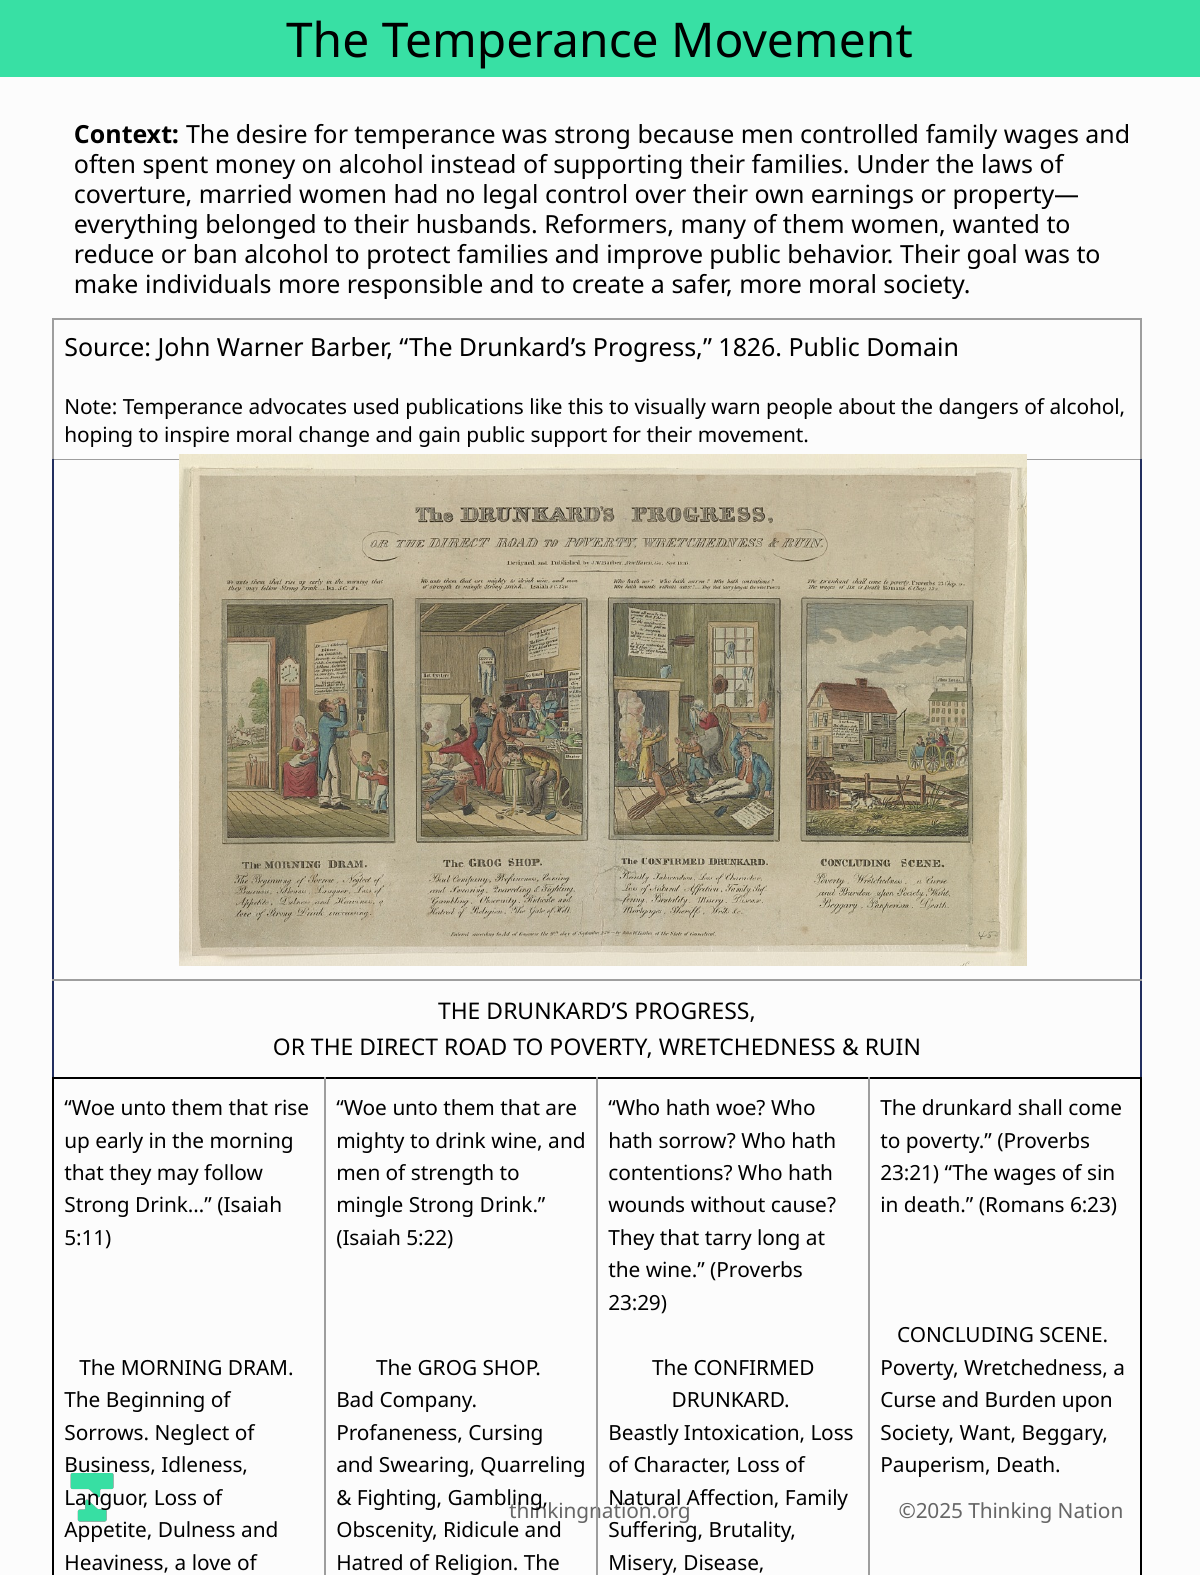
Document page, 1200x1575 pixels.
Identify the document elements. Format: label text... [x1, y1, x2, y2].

text_box Context: The desire for temperance was strong because men controlled family wages and often spent money on alcohol instead of supporting their families. Under the laws of coverture, married women had no legal control over their own earnings or property—everything belonged to their husbands. Reformers, many of them women, wanted to reduce or ban alcohol to protect families and improve public behavior. Their goal was to make individuals more responsible and to create a safer, more moral society. [58, 103, 1148, 319]
table_cell “Who hath woe? Who hath sorrow? Who hath contentions? Who hath wounds without cause? They that tarry long at the wine.” (Proverbs 23:29) The CONFIRMED DRUNKARD. Beastly Intoxication, Loss of Character, Loss of Natural Affection, Family Suffering, Brutality, Misery, Disease, Mortgages, Sheriffs, Writs [598, 1079, 868, 1575]
table_cell THE DRUNKARD’S PROGRESS, OR THE DIRECT ROAD TO POVERTY, WRETCHEDNESS & RUIN [54, 981, 1140, 1077]
picture [178, 454, 1027, 966]
picture [58, 1463, 126, 1531]
table_cell The drunkard shall come to poverty.” (Proverbs 23:21) “The wages of sin in death.” (Romans 6:23) CONCLUDING SCENE. Poverty, Wretchedness, a Curse and Burden upon Society, Want, Beggary, Pauperism, Death. [870, 1079, 1140, 1575]
table_cell “Woe unto them that rise up early in the morning that they may follow Strong Drink…” (Isaiah 5:11) The MORNING DRAM. The Beginning of Sorrows. Neglect of Business, Idleness, Languor, Loss of Appetite, Dulness and Heaviness, a love of Strong Drink increasing. [54, 1079, 324, 1575]
table_header Source: John Warner Barber, “The Drunkard’s Progress,” 1826. Public Domain Note: Temperance advocates used publications like this to visually warn people about the dangers of alcohol, hoping to inspire moral change and gain public support for their movement. [54, 320, 1140, 459]
table_cell “Woe unto them that are mighty to drink wine, and men of strength to mingle Strong Drink.” (Isaiah 5:22) The GROG SHOP. Bad Company. Profaneness, Cursing and Swearing, Quarreling & Fighting, Gambling, Obscenity, Ridicule and Hatred of Religion. The Gate of Hell. [326, 1079, 596, 1575]
text_box The Temperance Movement [0, 0, 1200, 77]
table_cell [54, 460, 1140, 979]
